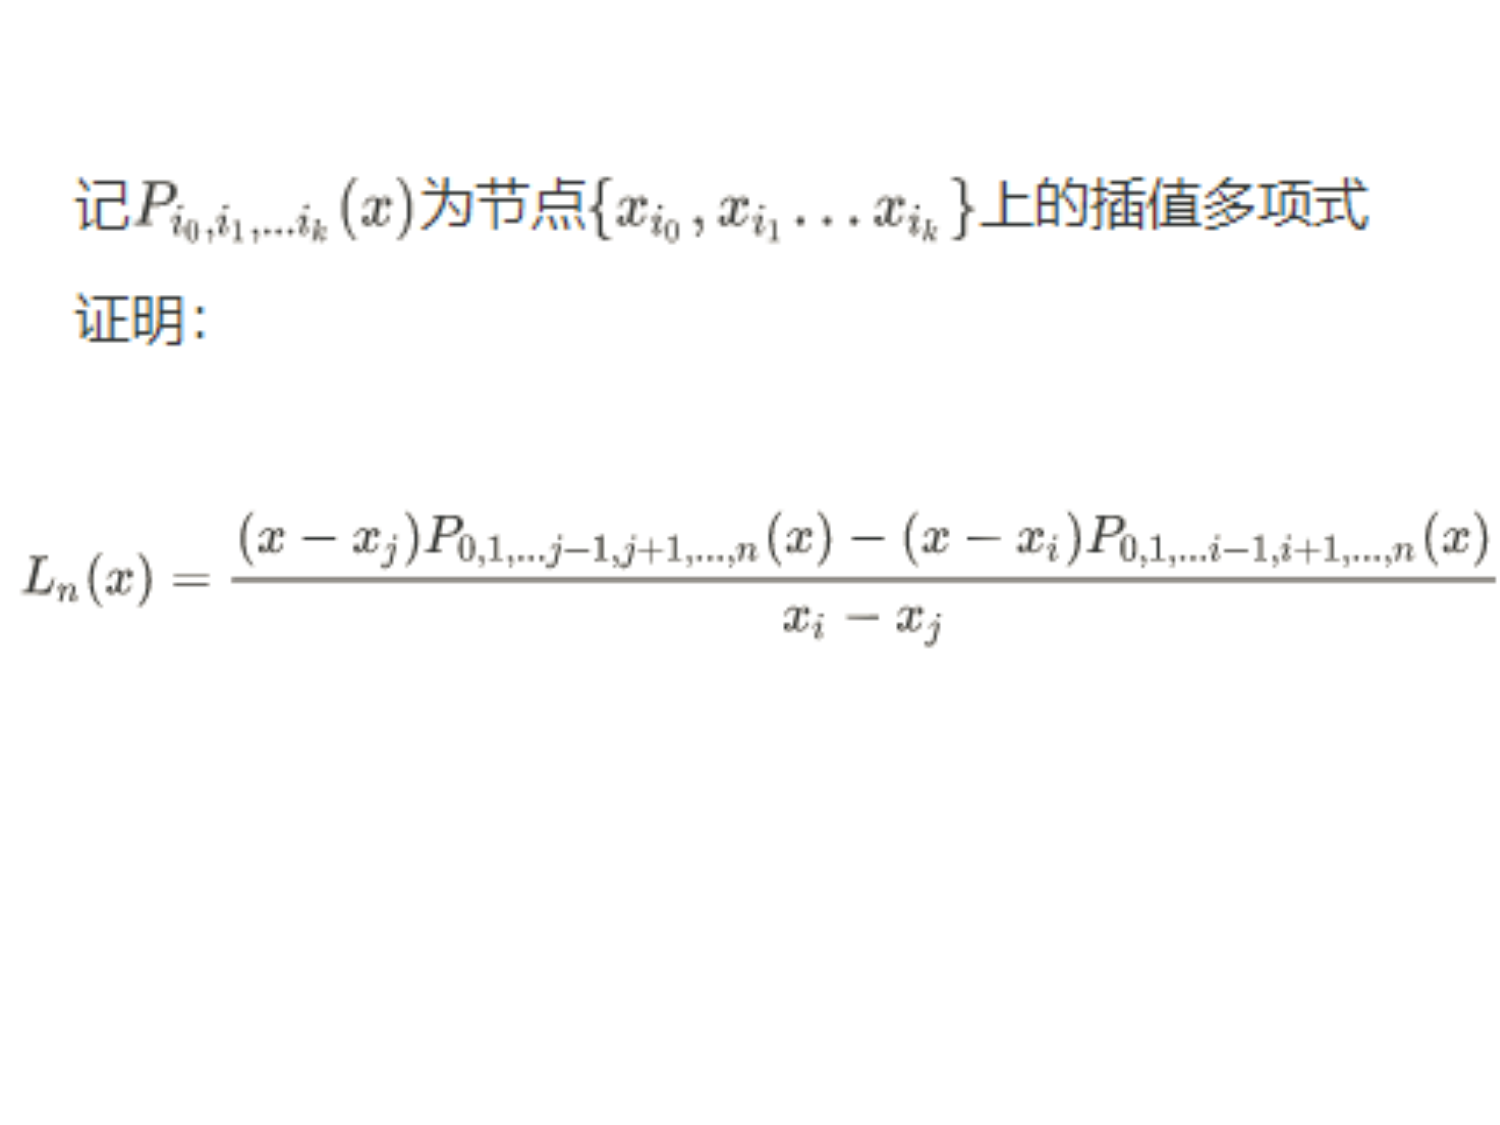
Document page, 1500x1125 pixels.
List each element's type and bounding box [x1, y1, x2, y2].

picture [46, 175, 1384, 371]
picture [0, 491, 1500, 670]
